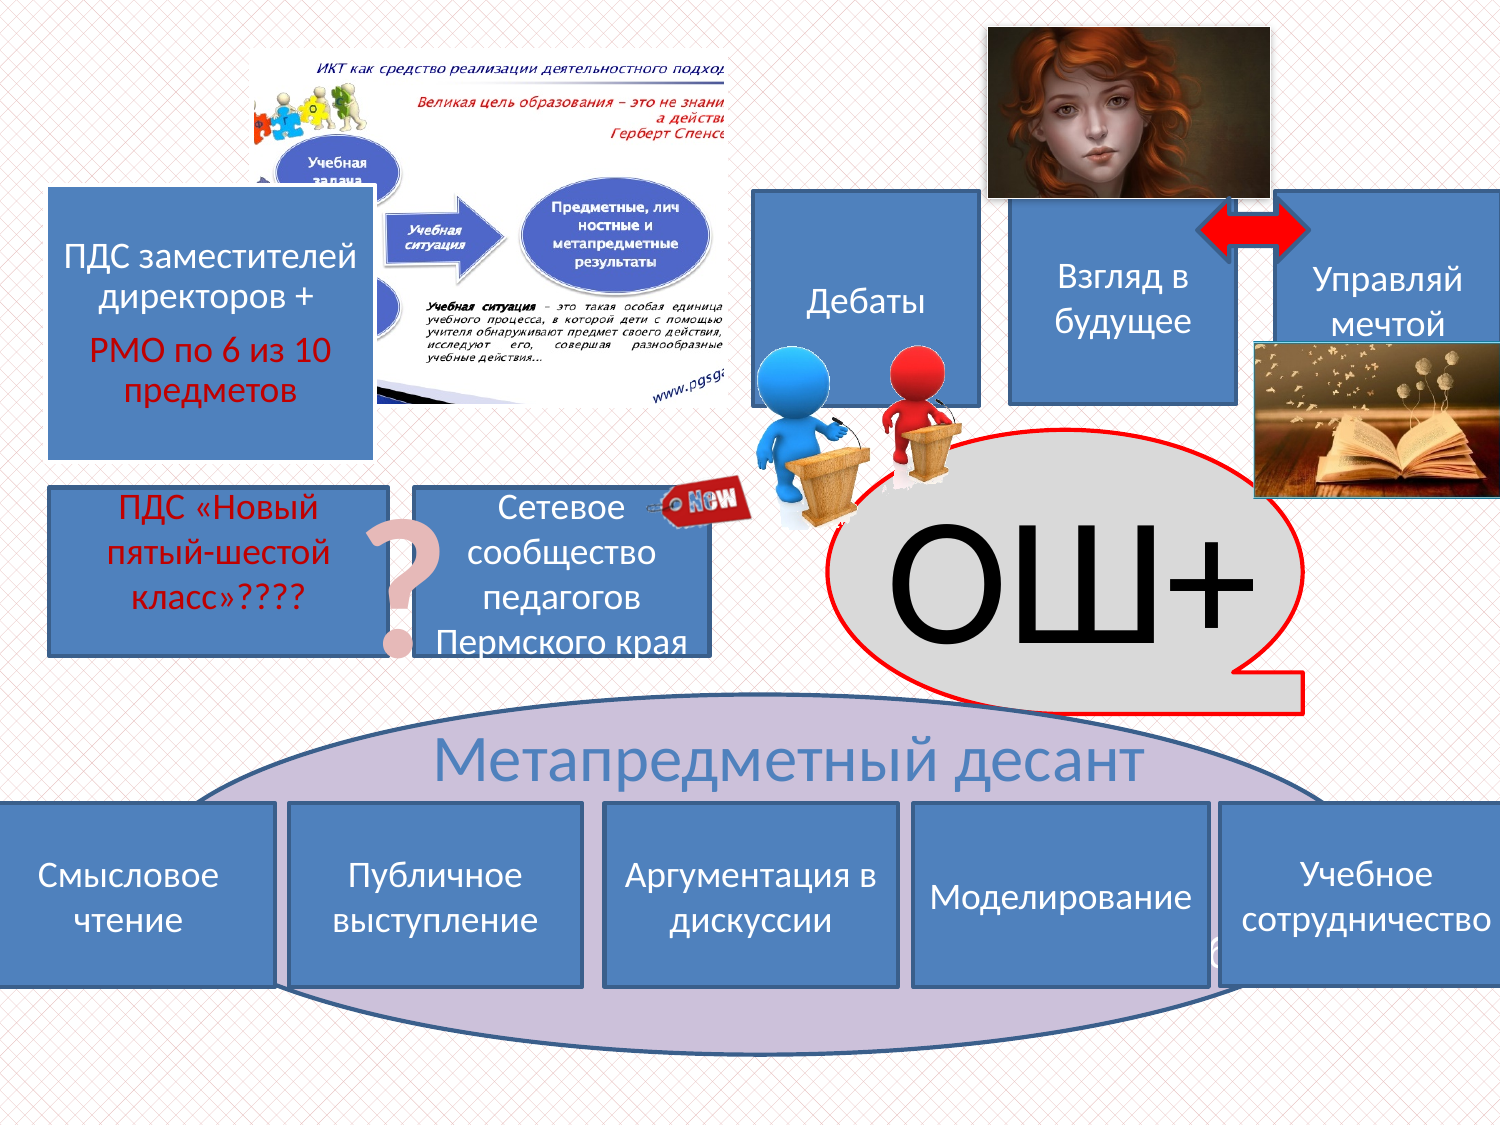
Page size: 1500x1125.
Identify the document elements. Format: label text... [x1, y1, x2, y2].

text_box [988, 427, 1199, 452]
text_box Публичное выступление [287, 801, 584, 989]
text_box Учебное сотрудничество [1218, 801, 1500, 988]
text_box [1273, 507, 1305, 644]
text_box ? [341, 491, 447, 705]
text_box [517, 692, 1003, 707]
text_box Сетевое сообщество педагогов Пермского края [447, 491, 712, 658]
text_box Аргументация в дискуссии [602, 801, 900, 989]
text_box [1195, 196, 1312, 265]
text_box Дебаты [816, 189, 981, 340]
text_box Управляй мечтой [1273, 189, 1500, 340]
text_box ОШ+ [871, 452, 1273, 688]
text_box Смысловое чтение [0, 801, 277, 989]
picture [1252, 340, 1500, 499]
text_box Дебаты [1137, 861, 1321, 1046]
text_box Метапредметный десант [417, 707, 1162, 803]
text_box Взгляд в будущее [1008, 207, 1238, 406]
picture [986, 26, 1271, 199]
picture [641, 341, 984, 562]
text_box Моделирование [911, 801, 1211, 989]
text_box [1162, 736, 1324, 861]
text_box [922, 670, 1305, 717]
text_box [825, 538, 871, 657]
text_box ПДС «Новый пятый-шестой класс»???? [47, 491, 341, 658]
text_box [196, 723, 1137, 1057]
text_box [0, 42, 811, 483]
